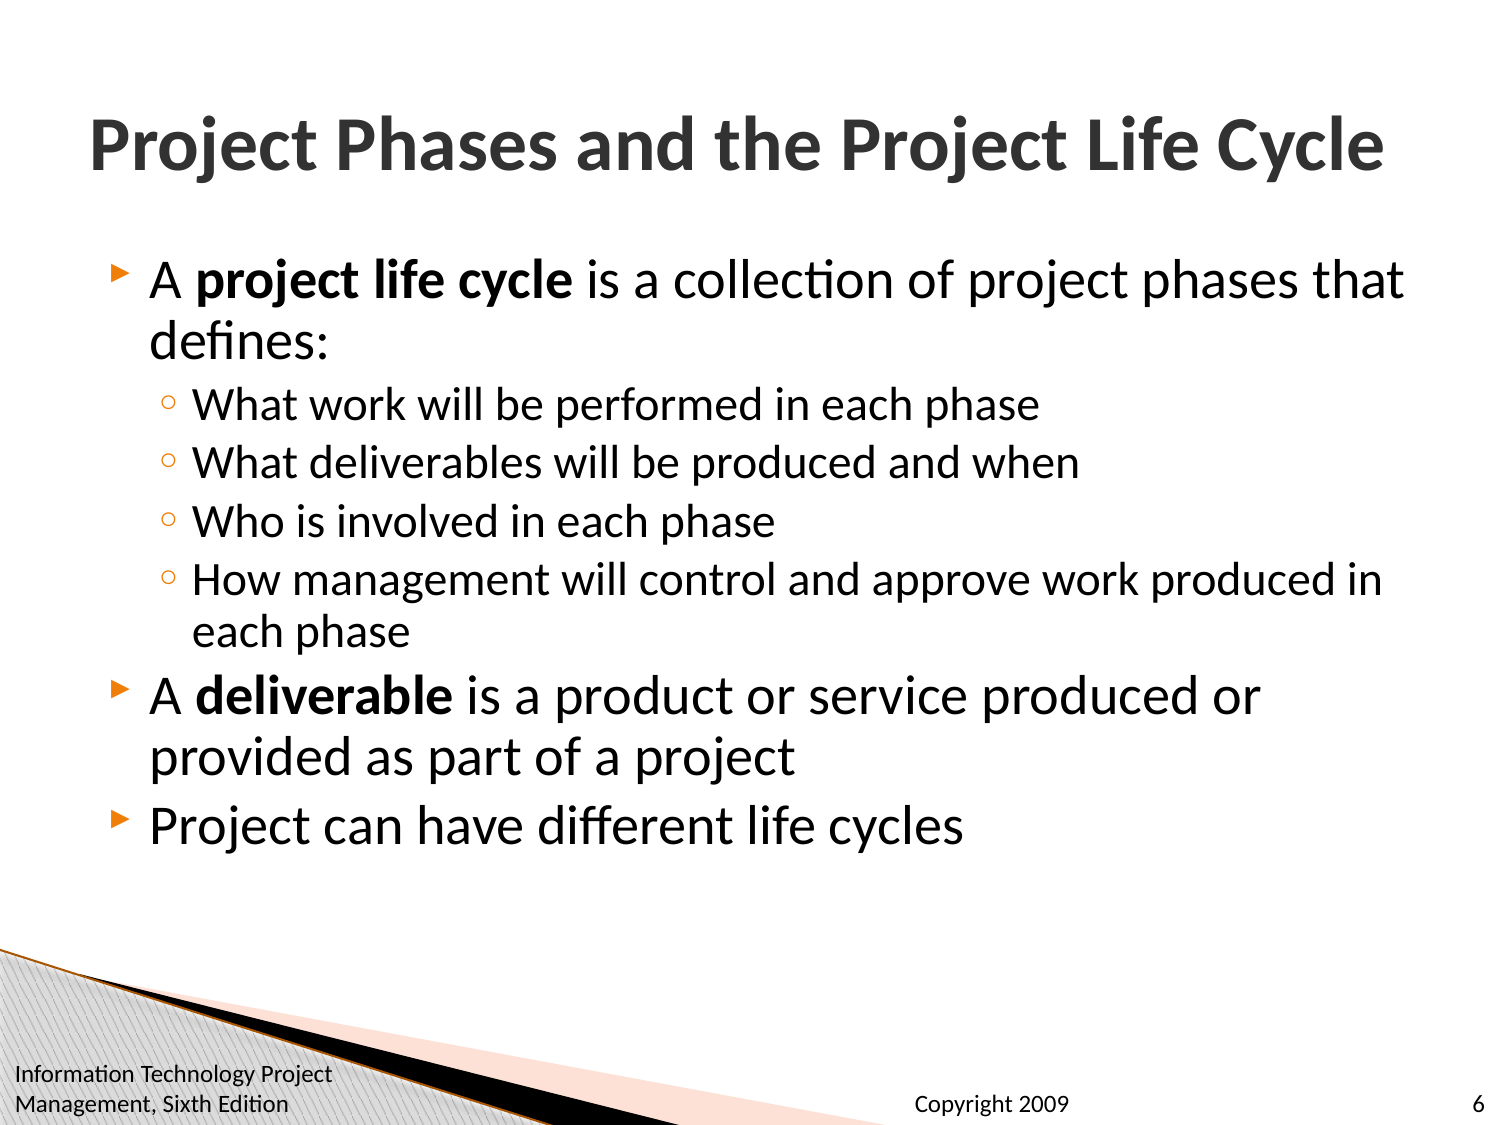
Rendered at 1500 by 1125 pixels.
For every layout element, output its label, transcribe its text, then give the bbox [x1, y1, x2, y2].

list A project life cycle is a collection of project phases that defines: What work will be performed in each phase What deliverables will be produced and when Who is involved in each phase How management will control and approve work produced in each phase A deliverable is a product or service produced or provided as part of a project Project can have different life cycles [74, 242, 1426, 986]
footer Information Technology Project Management, Sixth Edition [0, 1065, 425, 1125]
title Project Phases and the Project Life Cycle [75, 45, 1425, 233]
slide_number 6 [1408, 1065, 1500, 1125]
